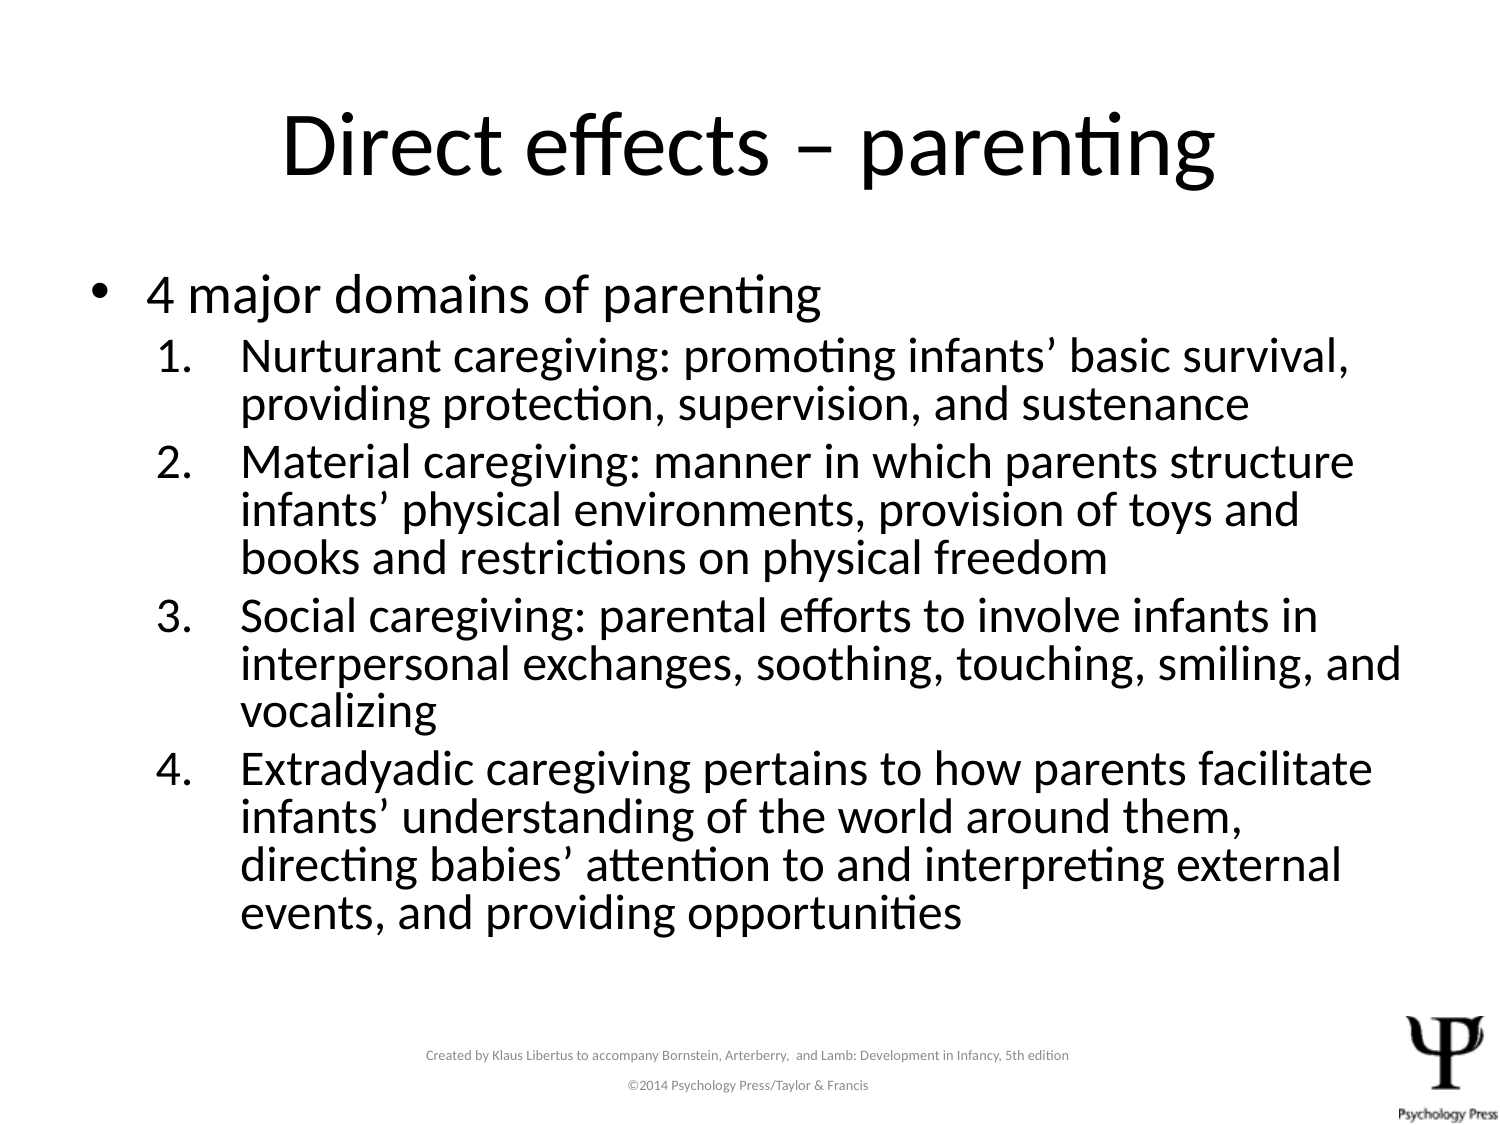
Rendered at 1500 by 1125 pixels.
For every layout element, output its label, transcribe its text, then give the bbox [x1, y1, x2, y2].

footer Created by Klaus Libertus to accompany Bornstein, Arterberry, and Lamb: Development in Infancy, 5th edition ©2014 Psychology Press/Taylor & Francis [75, 1042, 1425, 1103]
list 4 major domains of parenting Nurturant caregiving: promoting infants’ basic survival, providing protection, supervision, and sustenance Material caregiving: manner in which parents structure infants’ physical environments, provision of toys and books and restrictions on physical freedom Social caregiving: parental efforts to involve infants in interpersonal exchanges, soothing, touching, smiling, and vocalizing Extradyadic caregiving pertains to how parents facilitate infants’ understanding of the world around them, directing babies’ attention to and interpreting external events, and providing opportunities [74, 262, 1426, 1006]
picture [1399, 1016, 1498, 1123]
title Direct effects – parenting [74, 44, 1426, 233]
